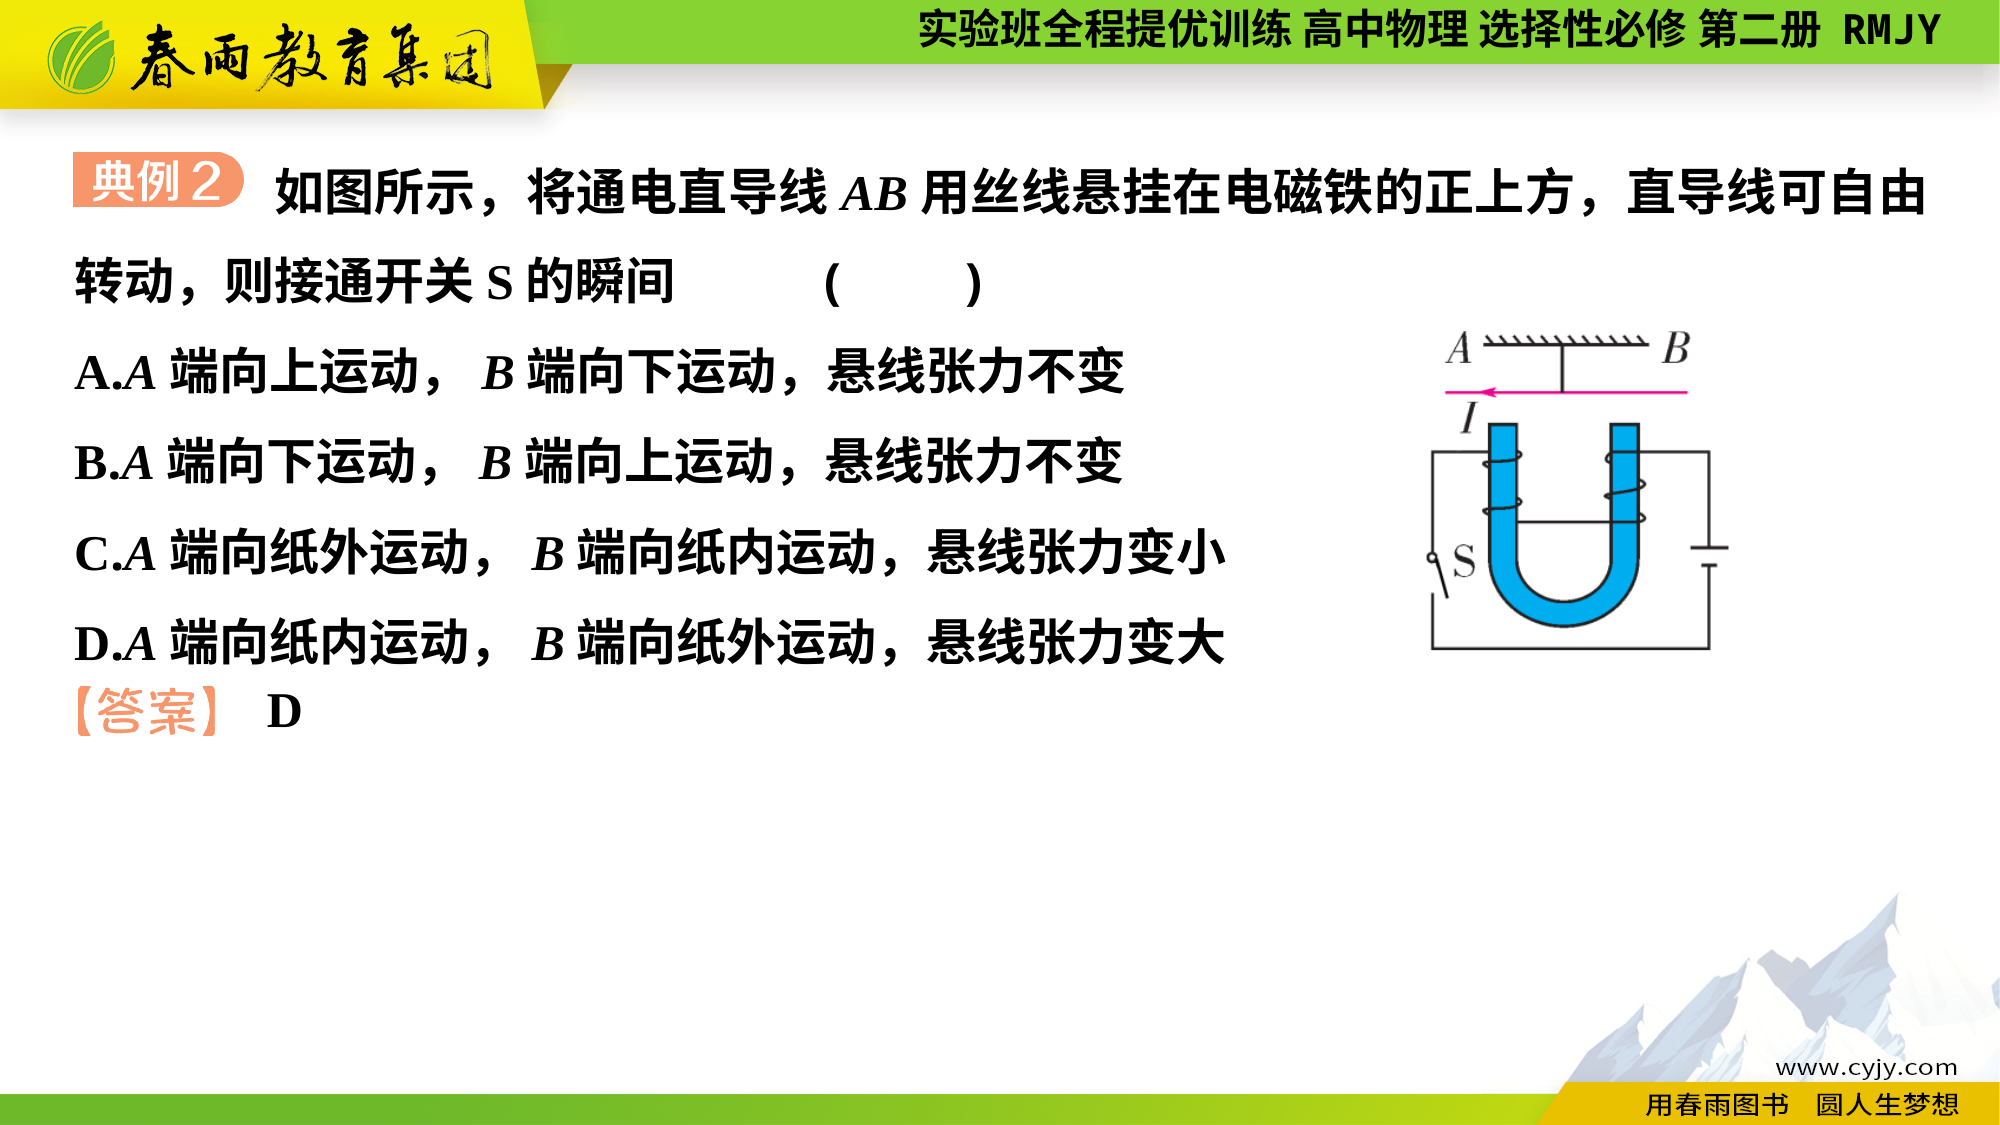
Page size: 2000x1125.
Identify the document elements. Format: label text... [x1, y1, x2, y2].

list 如图所示，将通电直导线AB用丝线悬挂在电磁铁的正上方，直导线可自由转动，则接通开关S的瞬间 ( ) A.A端向上运动，B端向下运动，悬线张力不变 B.A端向下运动，B端向上运动，悬线张力不变 C.A端向纸外运动，B端向纸内运动，悬线张力变小 D.A端向纸内运动，B端向纸外运动，悬线张力变大 [59, 122, 1944, 683]
text_box D [252, 670, 318, 745]
picture [0, 0, 2000, 1125]
